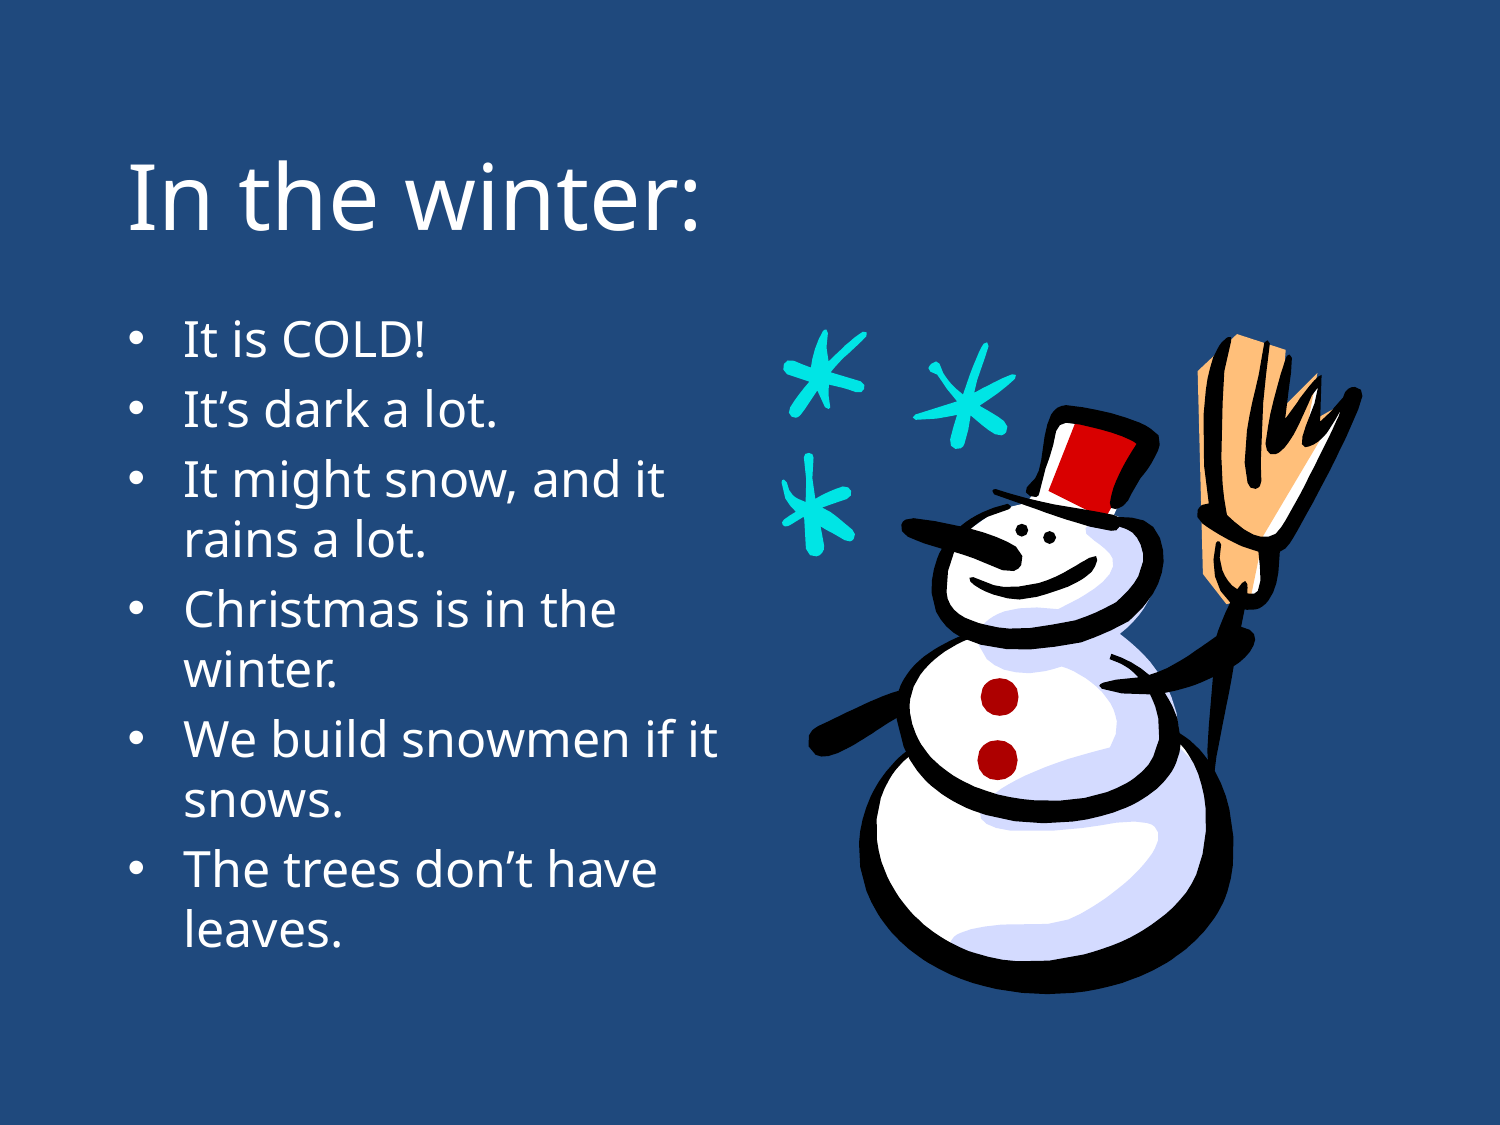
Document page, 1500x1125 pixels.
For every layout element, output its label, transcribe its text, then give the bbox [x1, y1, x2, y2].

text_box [781, 324, 1369, 1001]
list It is COLD! It’s dark a lot. It might snow, and it rains a lot. Christmas is in the winter. We build snowmen if it snows. The trees don’t have leaves. [112, 299, 738, 1075]
title In the winter: [112, 99, 1388, 288]
